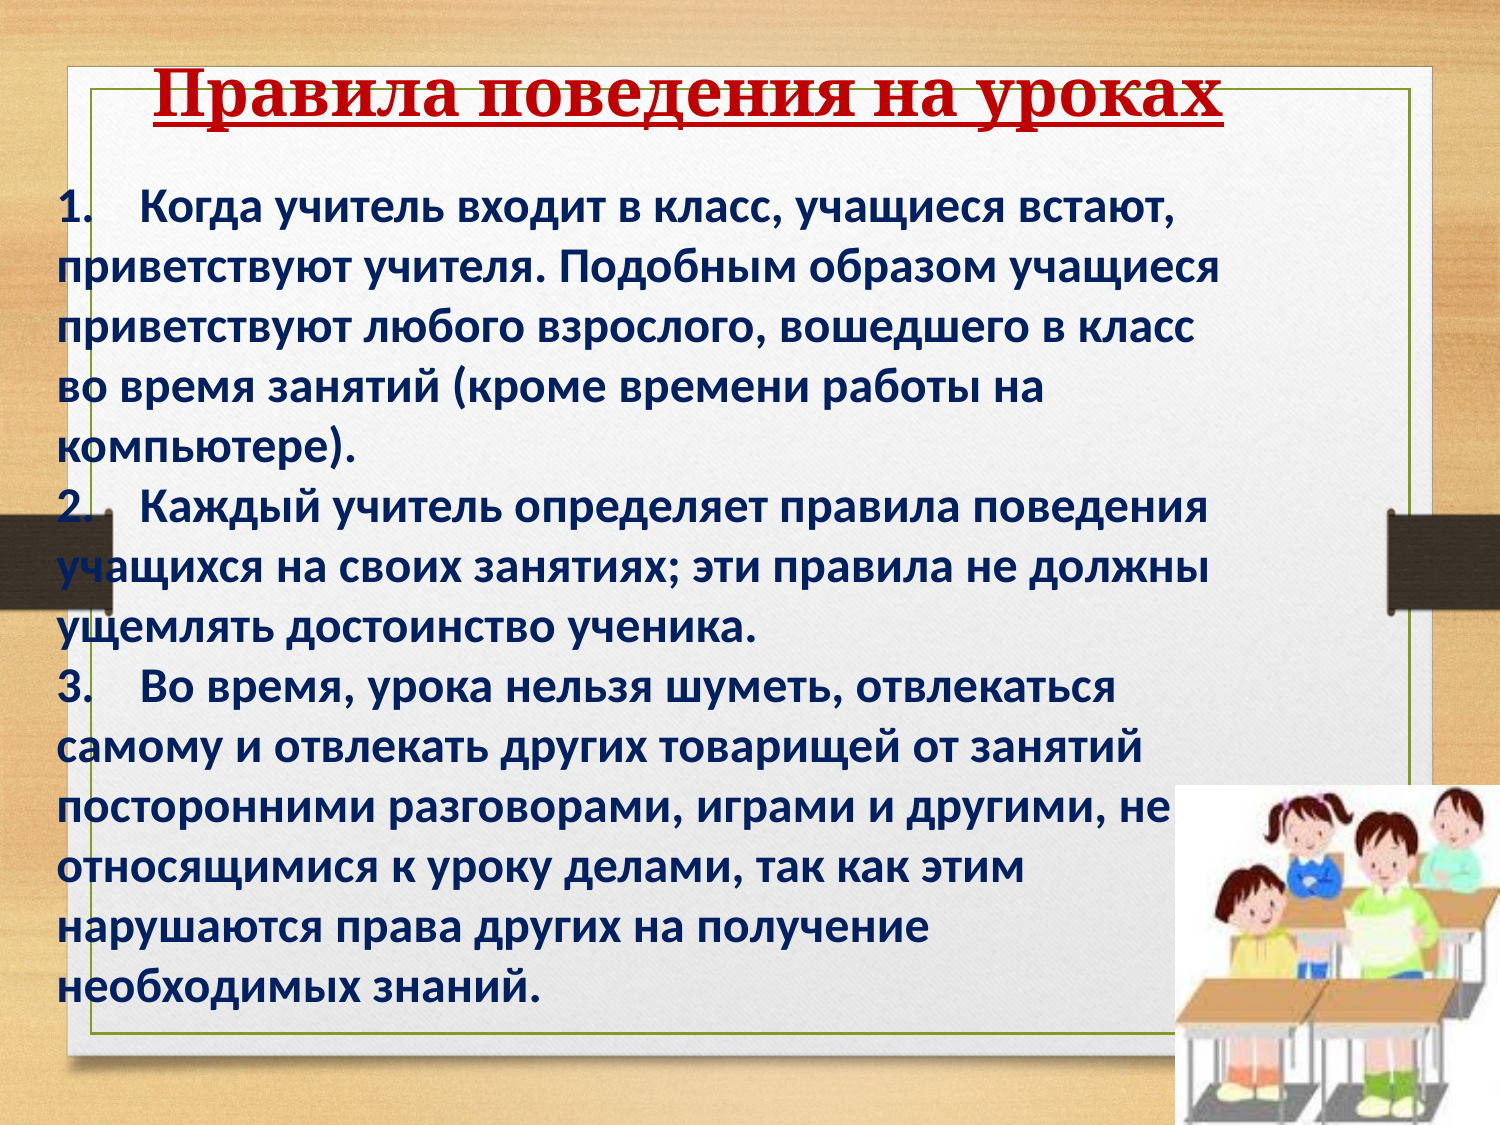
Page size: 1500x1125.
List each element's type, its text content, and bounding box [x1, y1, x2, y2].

text_box 1. Когда учитель входит в класс, учащиеся встают, приветствуют учителя. Подобным образом учащиеся приветствуют любого взрослого, вошедшего в класс во время занятий (кроме времени работы на компьютере). 2. Каждый учитель определяет правила поведения учащихся на своих занятиях; эти правила не должны ущемлять достоинство ученика. 3. Во время, урока нельзя шуметь, отвлекаться самому и отвлекать других товарищей от занятий посторонними разговорами, играми и другими, не относящимися к уроку делами, так как этим нарушаются права других на получение необходимых знаний. [41, 165, 1252, 1020]
text_box Правила поведения на уроках [138, 42, 1240, 138]
picture [0, 0, 1500, 1125]
